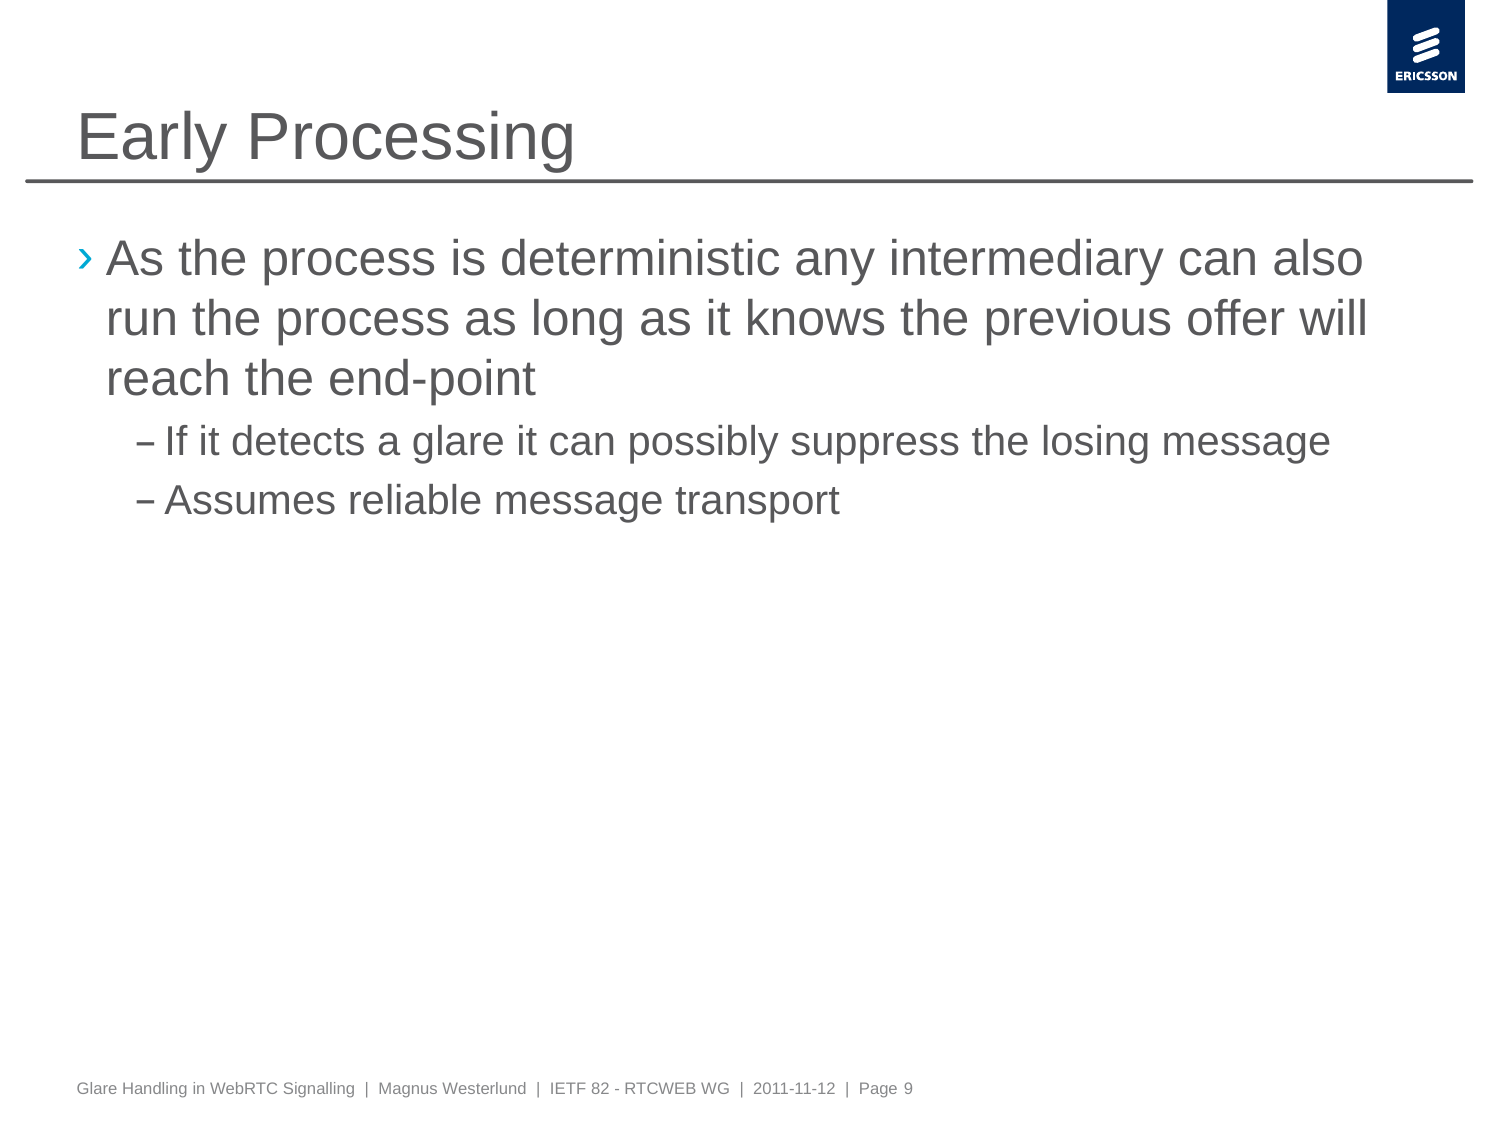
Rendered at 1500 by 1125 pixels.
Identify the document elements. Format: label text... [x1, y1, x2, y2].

title Early Processing [64, 91, 1349, 173]
list As the process is deterministic any intermediary can also run the process as long as it knows the previous offer will reach the end-point If it detects a glare it can possibly suppress the losing message Assumes reliable message transport [64, 225, 1436, 929]
